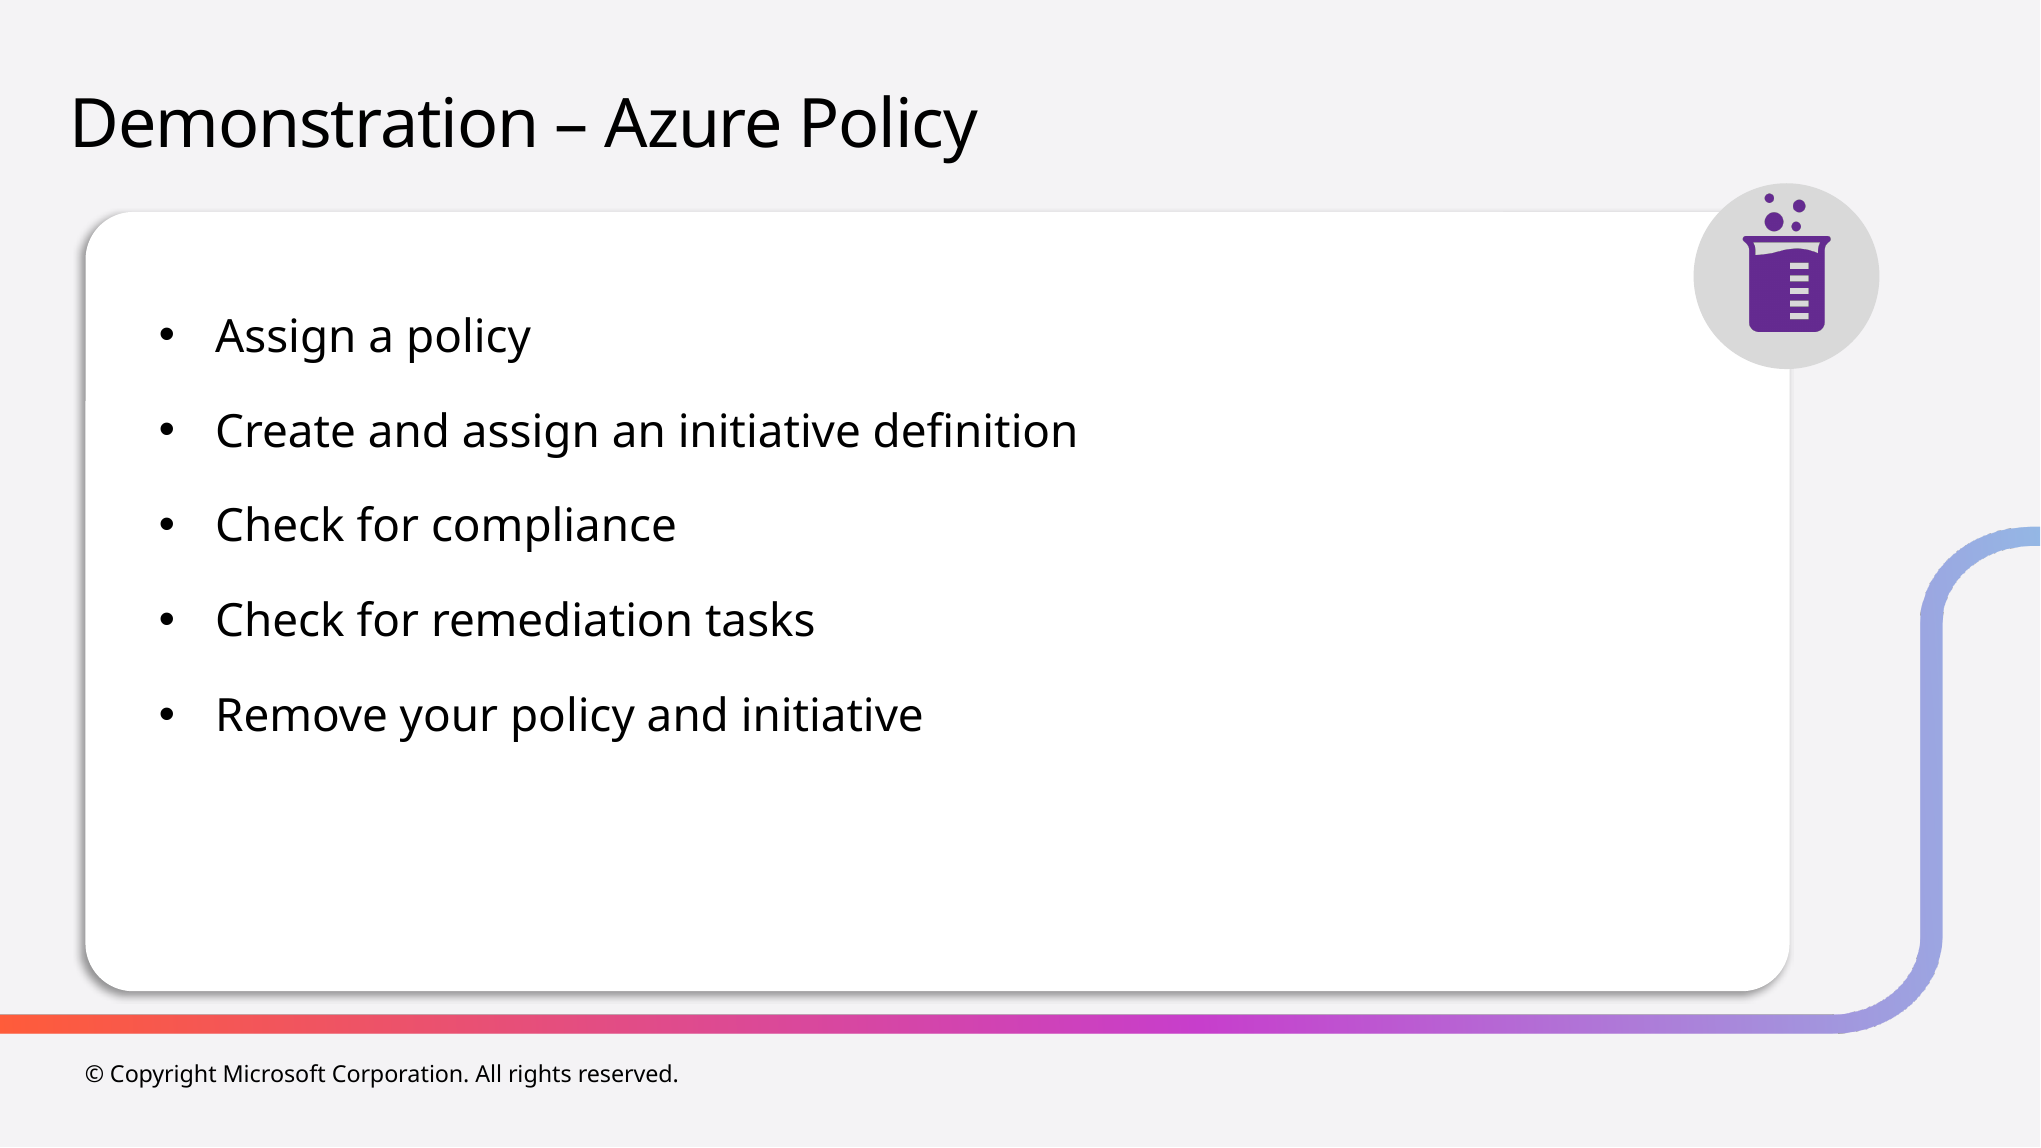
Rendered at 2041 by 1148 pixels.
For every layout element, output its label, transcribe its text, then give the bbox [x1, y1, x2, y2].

title Demonstration – Azure Policy [70, 73, 1968, 188]
picture [0, 526, 2041, 1034]
picture [1711, 188, 1862, 338]
text_box Assign a policy Create and assign an initiative definition Check for compliance Check for remediation tasks Remove your policy and initiative [158, 278, 1587, 741]
